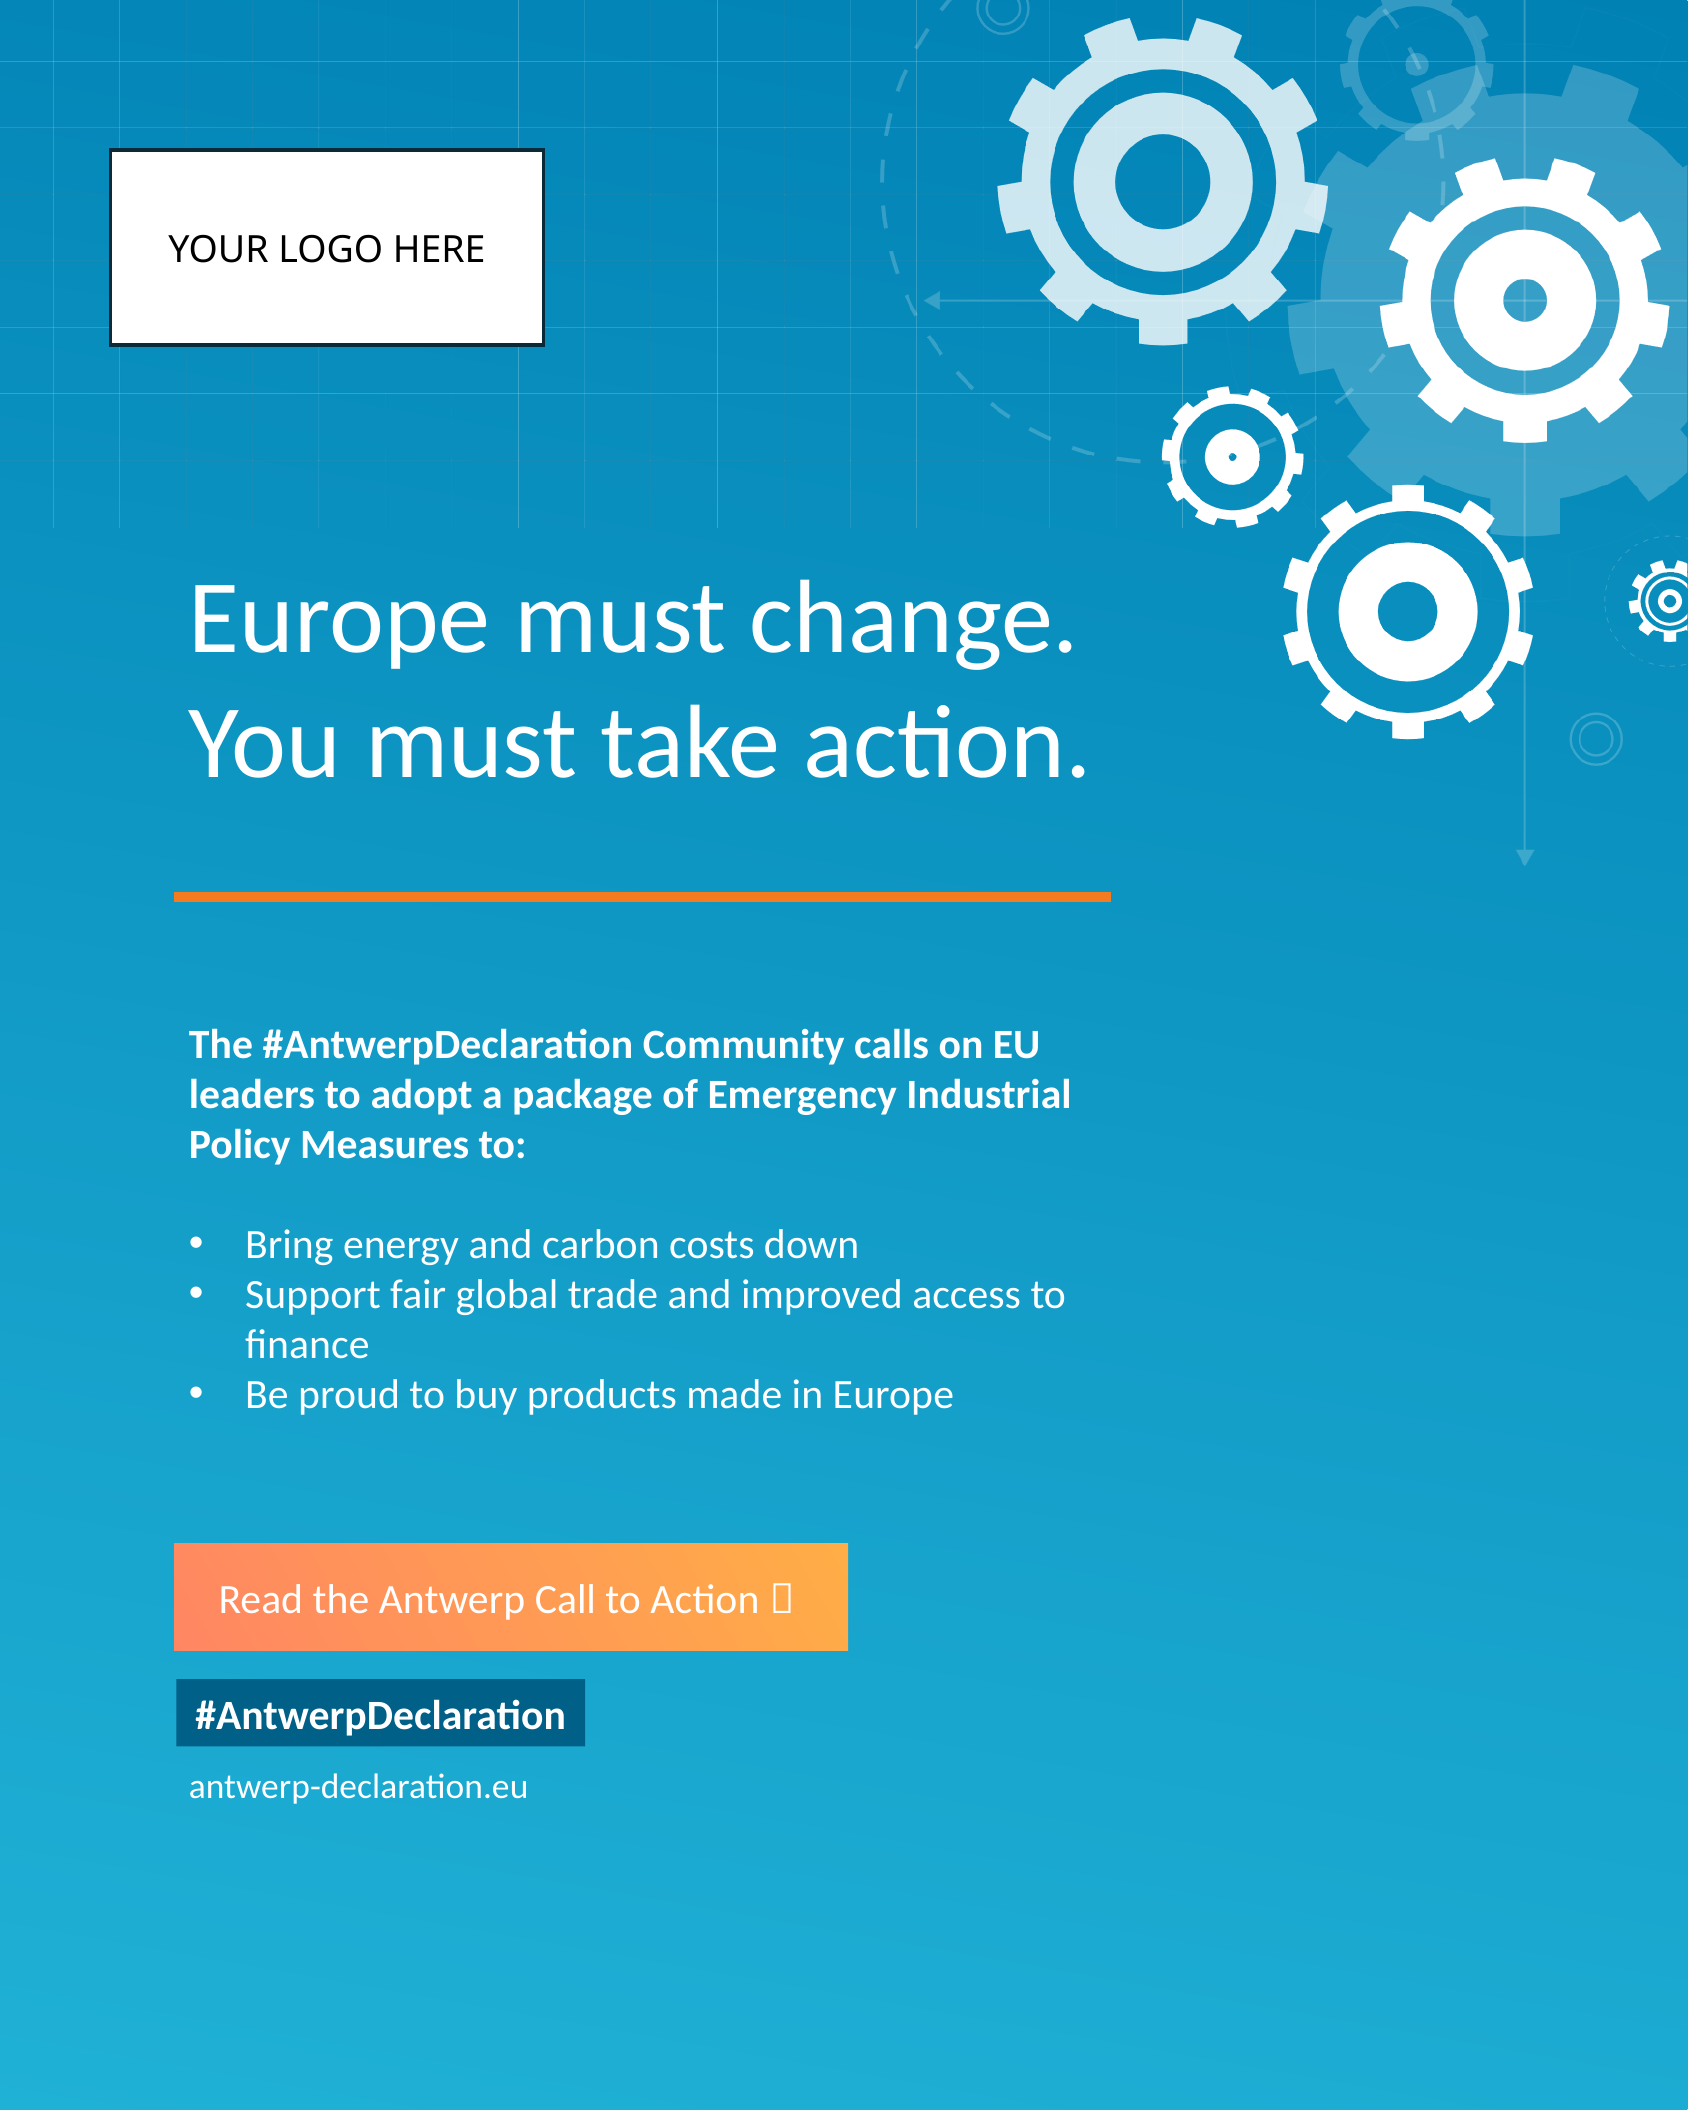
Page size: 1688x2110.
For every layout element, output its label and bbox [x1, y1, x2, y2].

picture [110, 149, 544, 346]
text_box [0, 528, 1688, 2110]
text_box [173, 1542, 849, 1747]
text_box [880, 0, 1688, 967]
